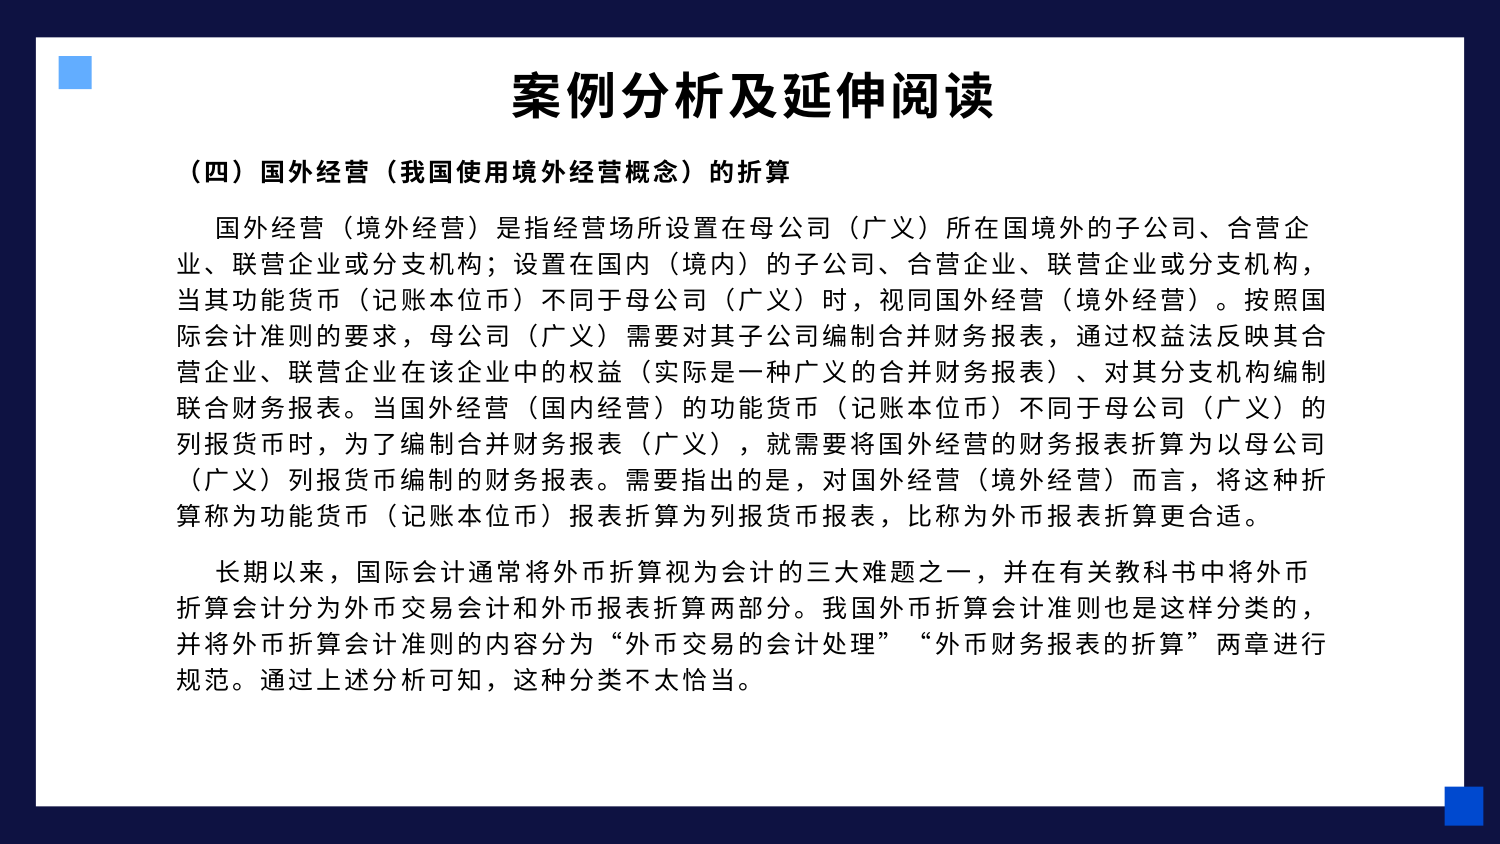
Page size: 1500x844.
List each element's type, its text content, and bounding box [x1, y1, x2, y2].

title 案例分析及延伸阅读 [159, 43, 1344, 133]
list （四）国外经营（我国使用境外经营概念）的折算 国外经营（境外经营）是指经营场所设置在母公司（广义）所在国境外的子公司、合营企业、联营企业或分支机构；设置在国内（境内）的子公司、合营企业、联营企业或分支机构，当其功能货币（记账本位币）不同于母公司（广义）时，视同国外经营（境外经营）。按照国际会计准则的要求，母公司（广义）需要对其子公司编制合并财务报表，通过权益法反映其合营企业、联营企业在该企业中的权益（实际是一种广义的合并财务报表）、对其分支机构编制联合财务报表。当国外经营（国内经营）的功能货币（记账本位币）不同于母公司（广义）的列报货币时，为了编制合并财务报表（广义），就需要将国外经营的财务报表折算为以母公司（广义）列报货币编制的财务报表。需要指出的是，对国外经营（境外经营）而言，将这种折算称为功能货币（记账本位币）报表折算为列报货币报表，比称为外币报表折算更合适。 长期以来，国际会计通常将外币折算视为会计的三大难题之一，并在有关教科书中将外币折算会计分为外币交易会计和外币报表折算两部分。我国外币折算会计准则也是这样分类的，并将外币折算会计准则的内容分为“外币交易的会计处理”“外币财务报表的折算”两章进行规范。通过上述分析可知，这种分类不太恰当。 [159, 150, 1344, 718]
